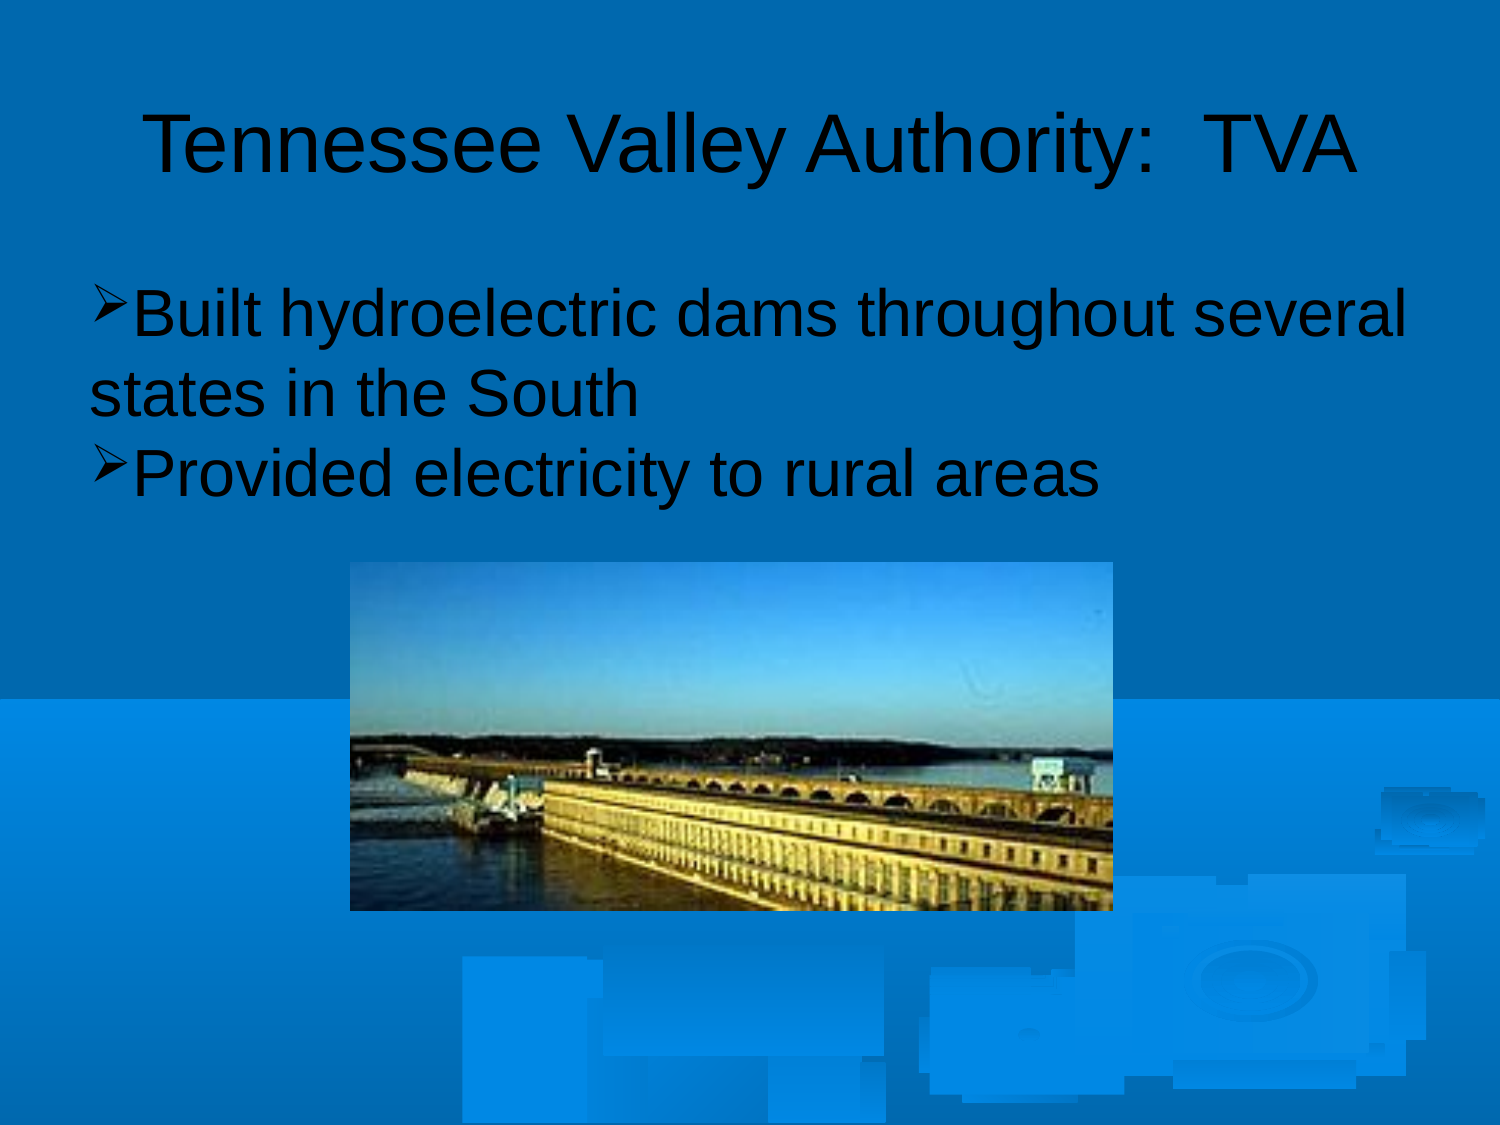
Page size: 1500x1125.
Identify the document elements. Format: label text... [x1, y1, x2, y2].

text_box Built hydroelectric dams throughout several states in the South Provided electricity to rural areas [74, 262, 1425, 1005]
picture [349, 562, 1113, 911]
text_box Tennessee Valley Authority: TVA [74, 45, 1425, 233]
